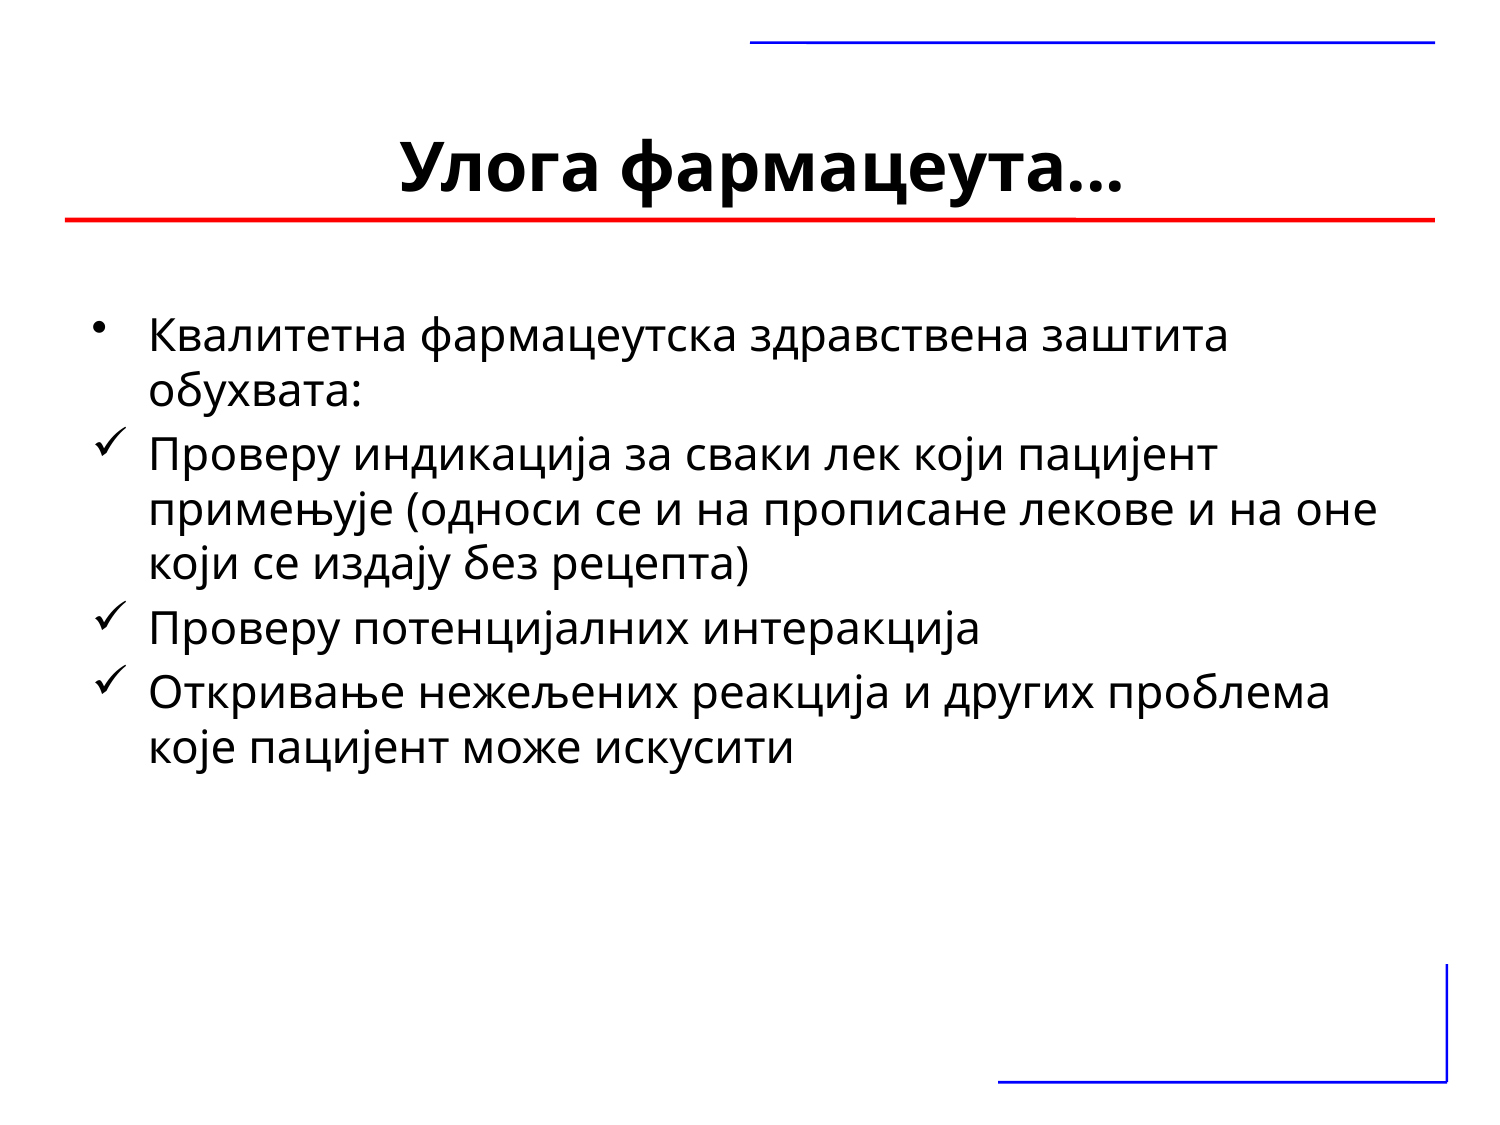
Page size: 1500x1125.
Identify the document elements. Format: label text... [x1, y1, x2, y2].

title Улога фармацеута... [64, 42, 1461, 213]
list Квалитетна фармацеутска здравствена заштита обухвата: Проверу индикација за сваки лек који пацијент примењује (односи се и на прописане лекове и на оне који се издају без рецепта) Проверу потенцијалних интеракција Откривање нежељених реакција и других проблема које пацијент може искусити [76, 243, 1427, 968]
